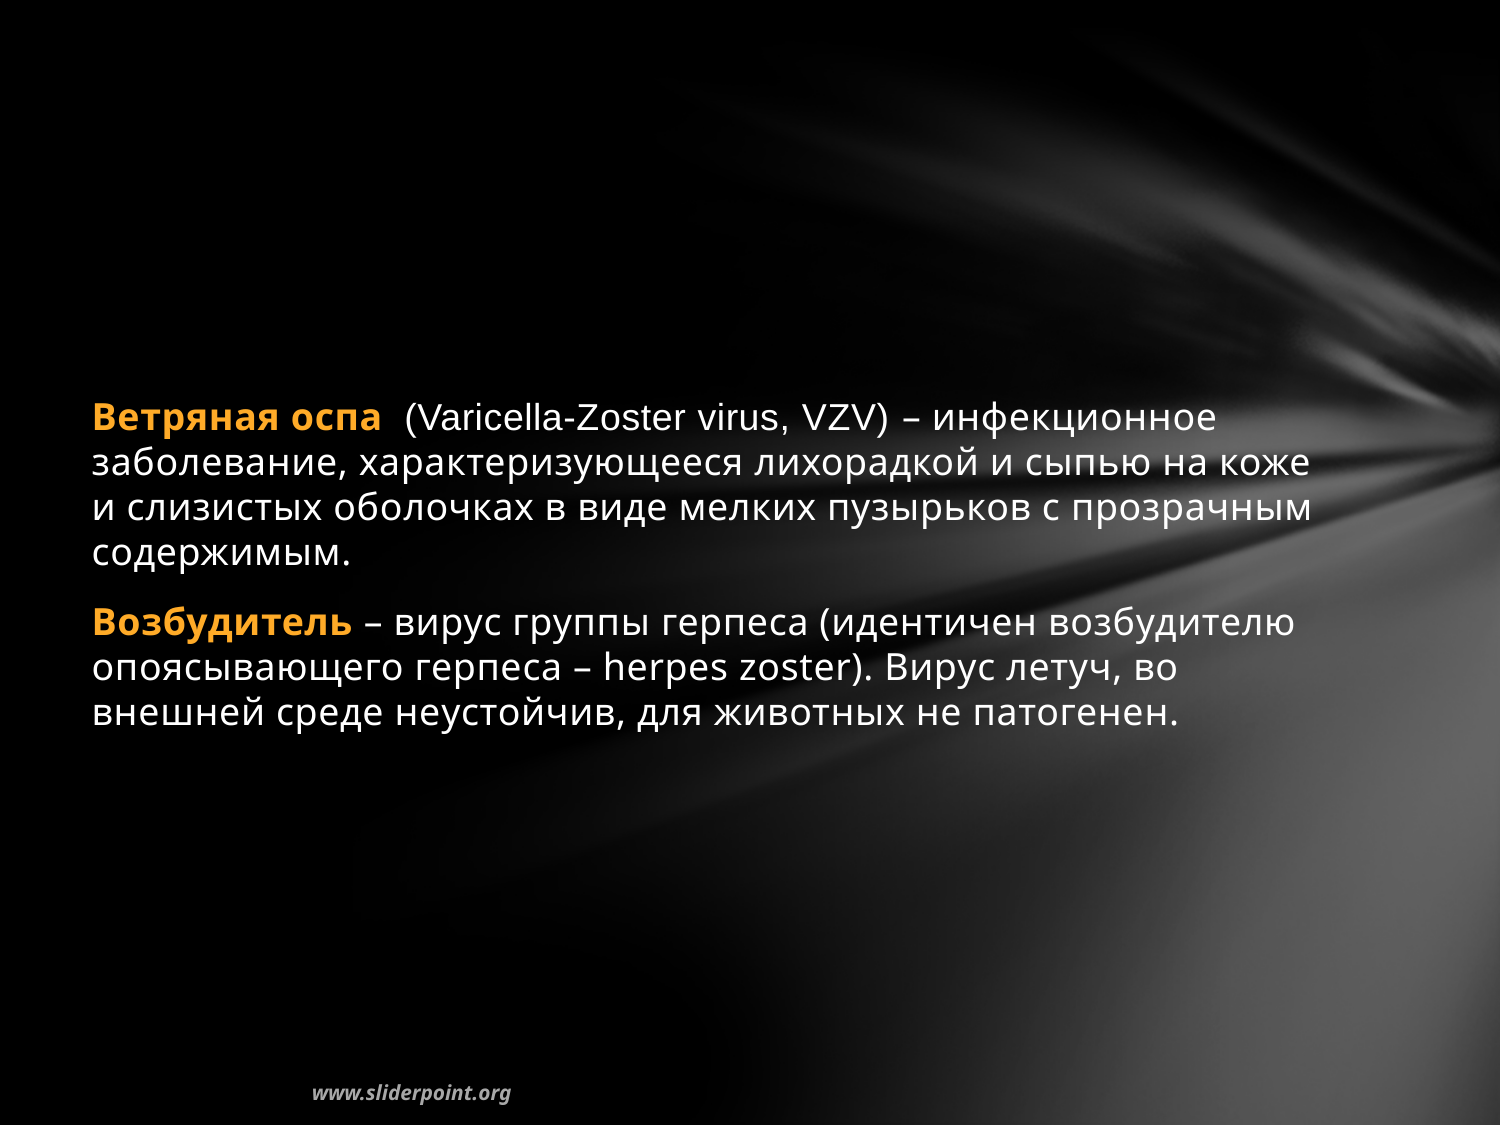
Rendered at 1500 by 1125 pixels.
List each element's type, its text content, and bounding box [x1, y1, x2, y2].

footer www.sliderpoint.org [296, 1073, 968, 1115]
list Ветряная оспа (Varicella-Zoster virus, VZV) – инфекционное заболевание, характеризующееся лихорадкой и сыпью на коже и слизистых оболочках в виде мелких пузырьков с прозрачным содержимым. Возбудитель – вирус группы герпеса (идентичен возбудителю опоясывающего герпеса – herpes zoster). Вирус летуч, во внешней среде неустойчив, для животных не патогенен. [76, 385, 1337, 1125]
